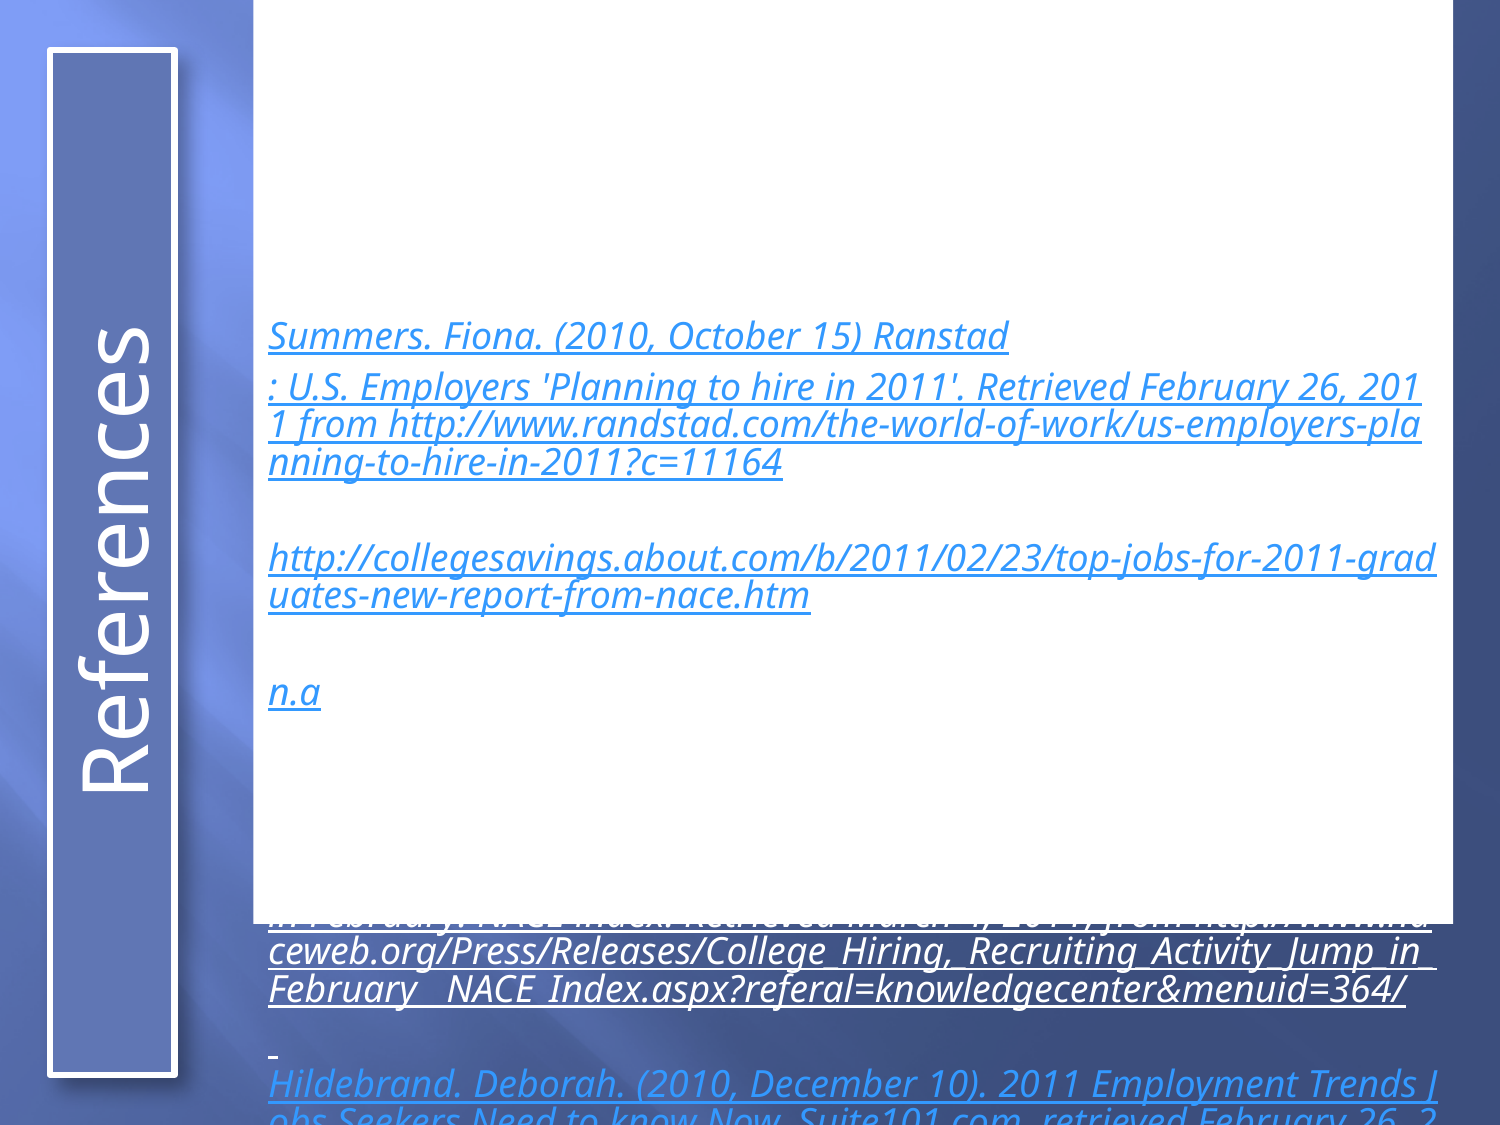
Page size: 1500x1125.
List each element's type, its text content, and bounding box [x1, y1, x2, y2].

text_box Grant, A. (2010, December 06). 10 Smart Ways to use Social Media in your Job Search. Money U.S. News. Retrieved February 26, 2012 from http://money.usnews.com/money/careers/slideshows/10-smart-ways-to-use-social-media-in-your-job-search/3 http://www.pongoresume.com/landv1.cfm?affiliate=resume-help Summers. Fiona. (2010, October 15) Ranstad: U.S. Employers 'Planning to hire in 2011'. Retrieved February 26, 2011 from http://www.randstad.com/the-world-of-work/us-employers-planning-to-hire-in-2011?c=11164 n.a. (2010, November). Best jobs in America-Top100-Money http://collegesavings.about.com/b/2011/02/23/top-jobs-for-2011-graduates-new-report-from-nace.htm n.a. (2011). Job Outlook. Naceweb.org. Retrieved February 26, 2011, from http://www.naceweb.org/Research/Job_Outlook/Job_Outlook.aspx Collins. Mimi. (2011, March 3). College Hiring, Recruiting Activity Jump in February: NACE index. Retrieved March 4, 2011, from http://www.naceweb.org/Press/Releases/College_Hiring,_Recruiting_Activity_Jump_in_February__NACE_Index.aspx?referal=knowledgecenter&menuid=364/ Hildebrand. Deborah. (2010, December 10). 2011 Employment Trends Jobs Seekers Need to know Now. Suite101.com. retrieved February 26, 2011 from http://www.suite101.com/content/2011-employment-trends-jobs-seekers-need-to-know-now-a318183 http://money.cnn.com/magazines/moneymag/bestjobs/2010/full_list/index.html [253, 0, 1454, 924]
text_box References [47, 47, 178, 1078]
